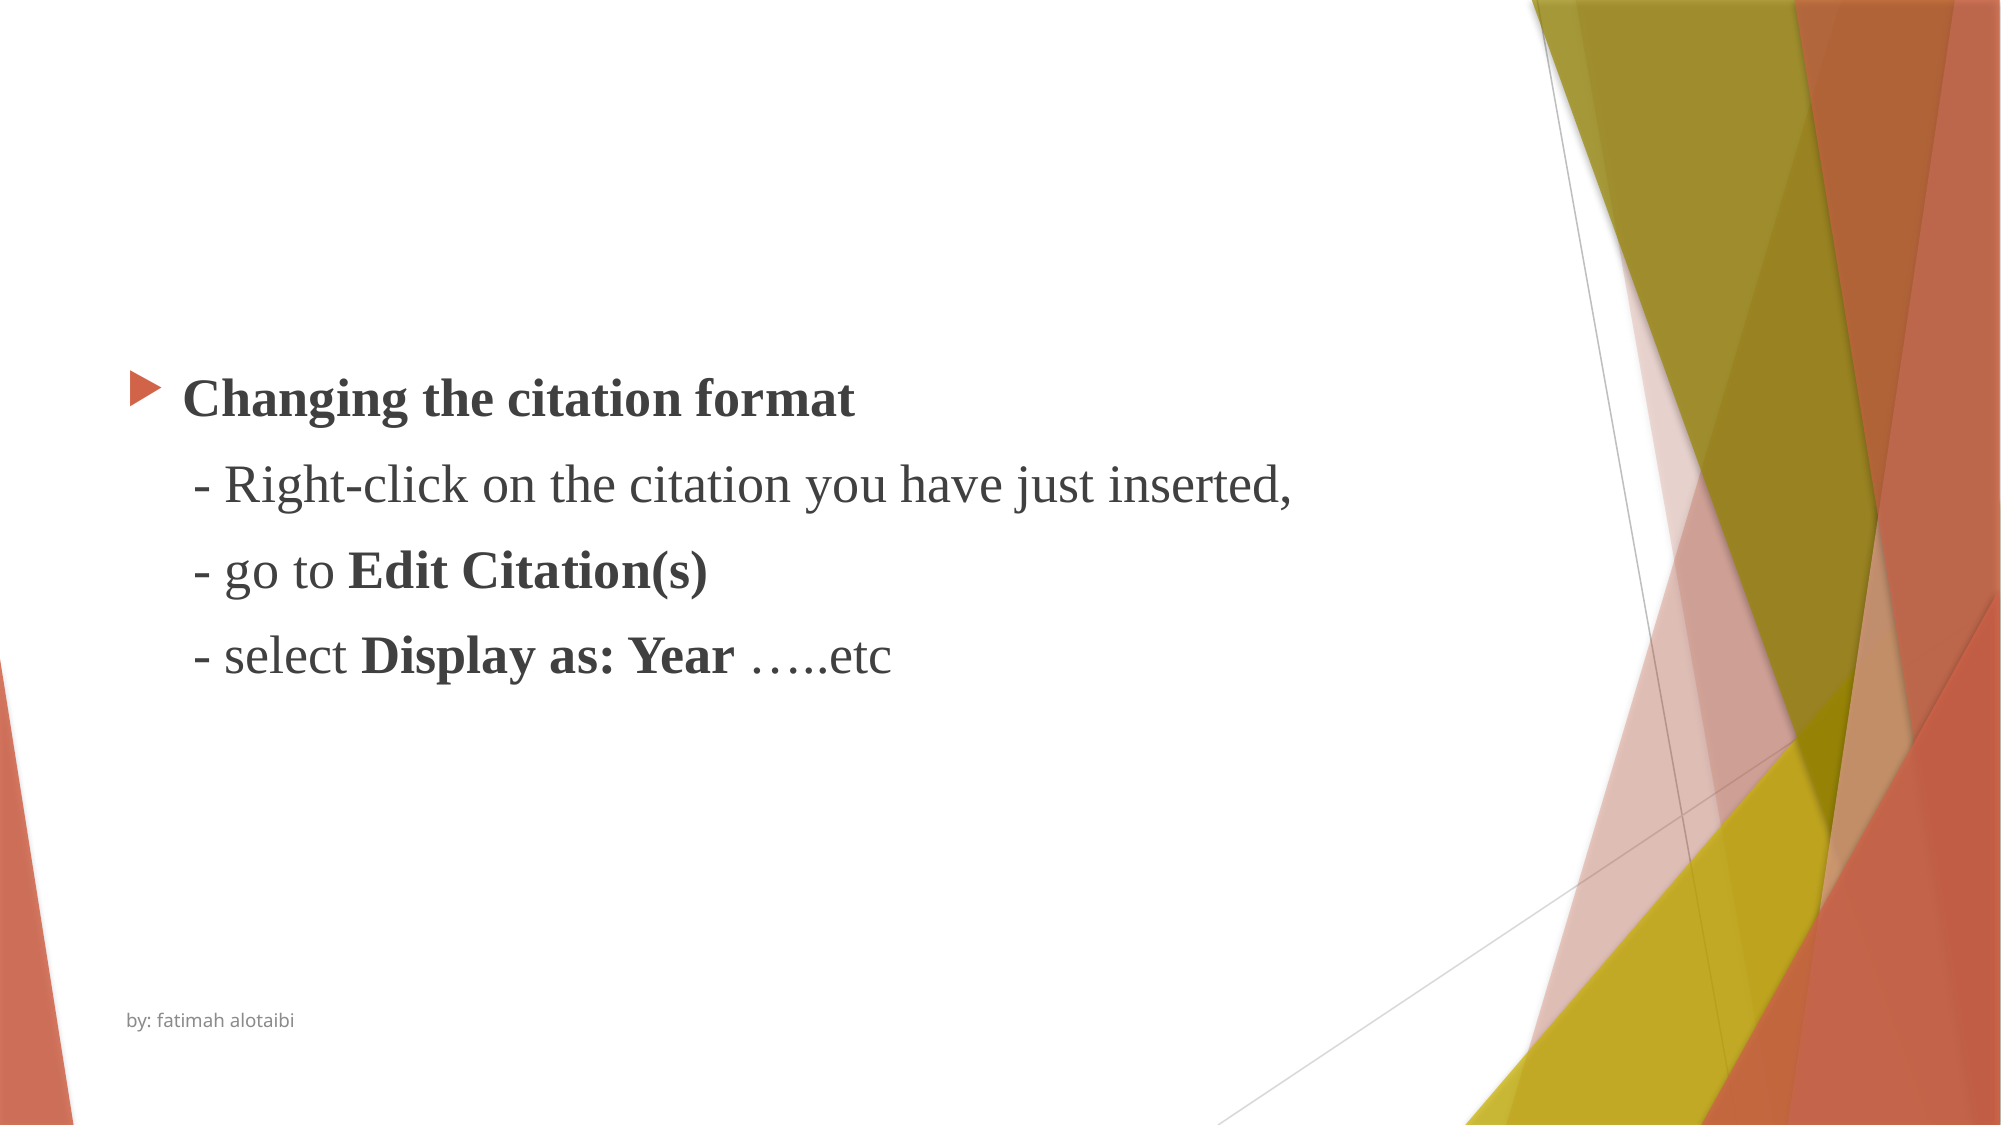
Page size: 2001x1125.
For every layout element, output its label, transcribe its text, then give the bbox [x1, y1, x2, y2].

footer by: fatimah alotaibi [111, 991, 1145, 1051]
list Changing the citation format - Right-click on the citation you have just inserted, - go to Edit Citation(s) - select Display as: Year …..etc [111, 354, 1522, 992]
